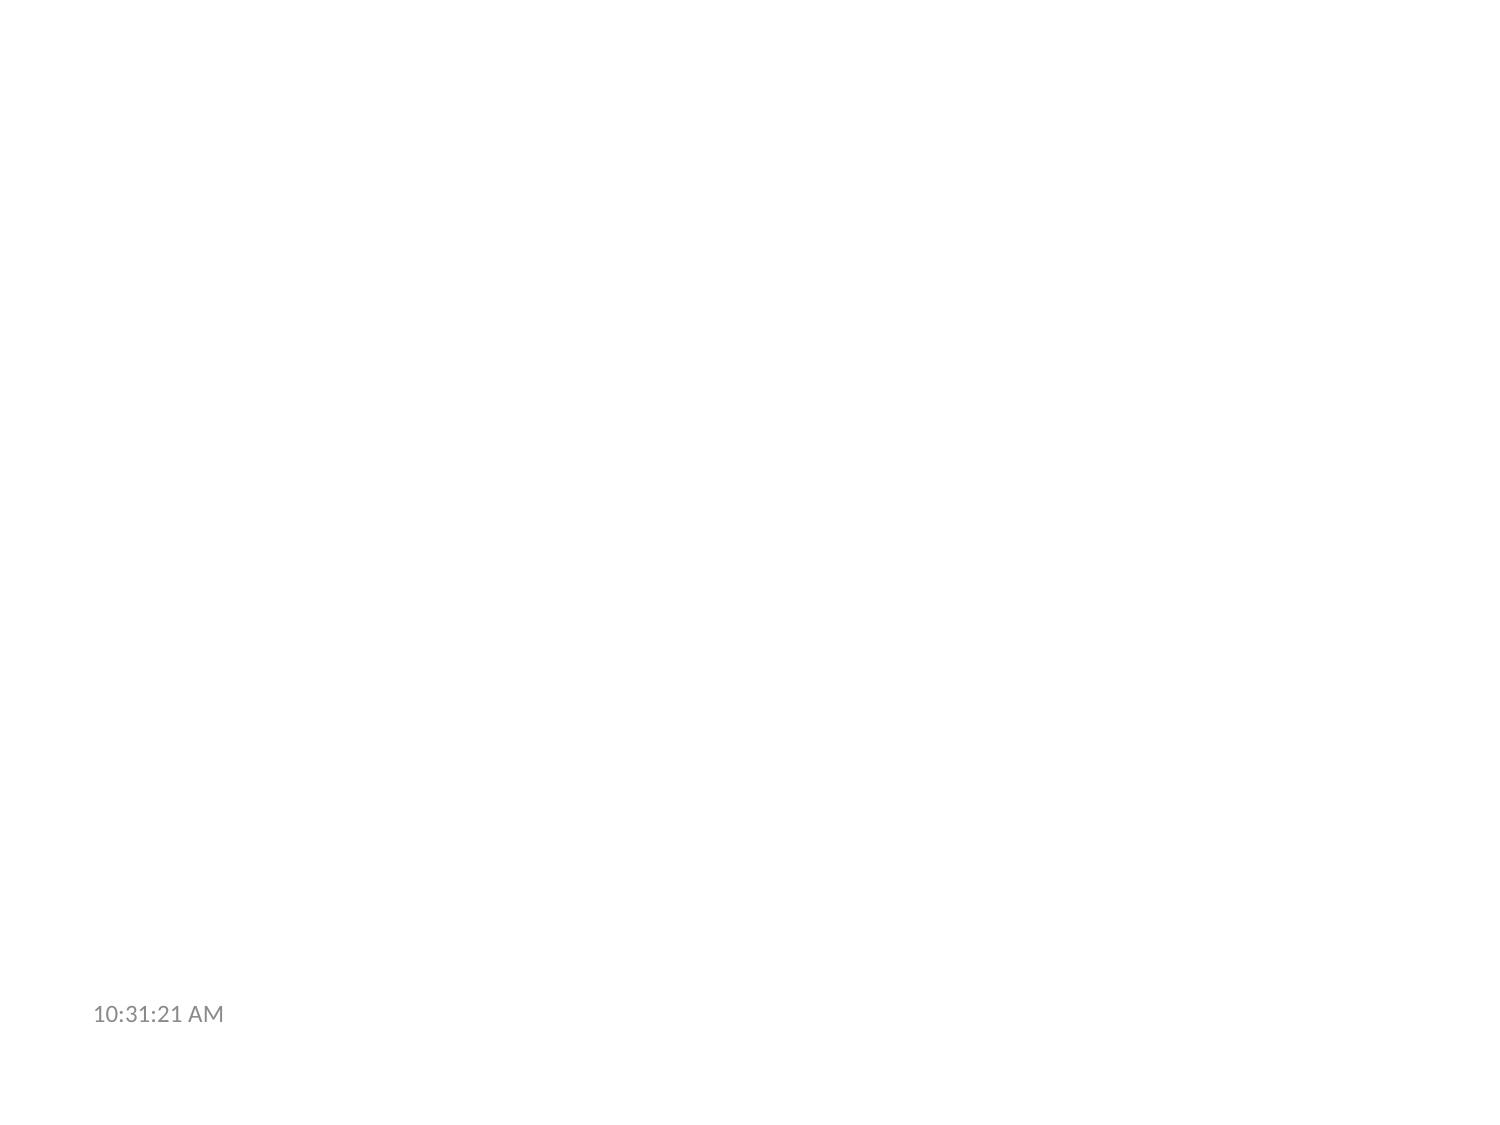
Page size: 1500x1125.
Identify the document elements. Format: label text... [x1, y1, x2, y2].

text_box 3:35:09 PM [77, 982, 428, 1043]
